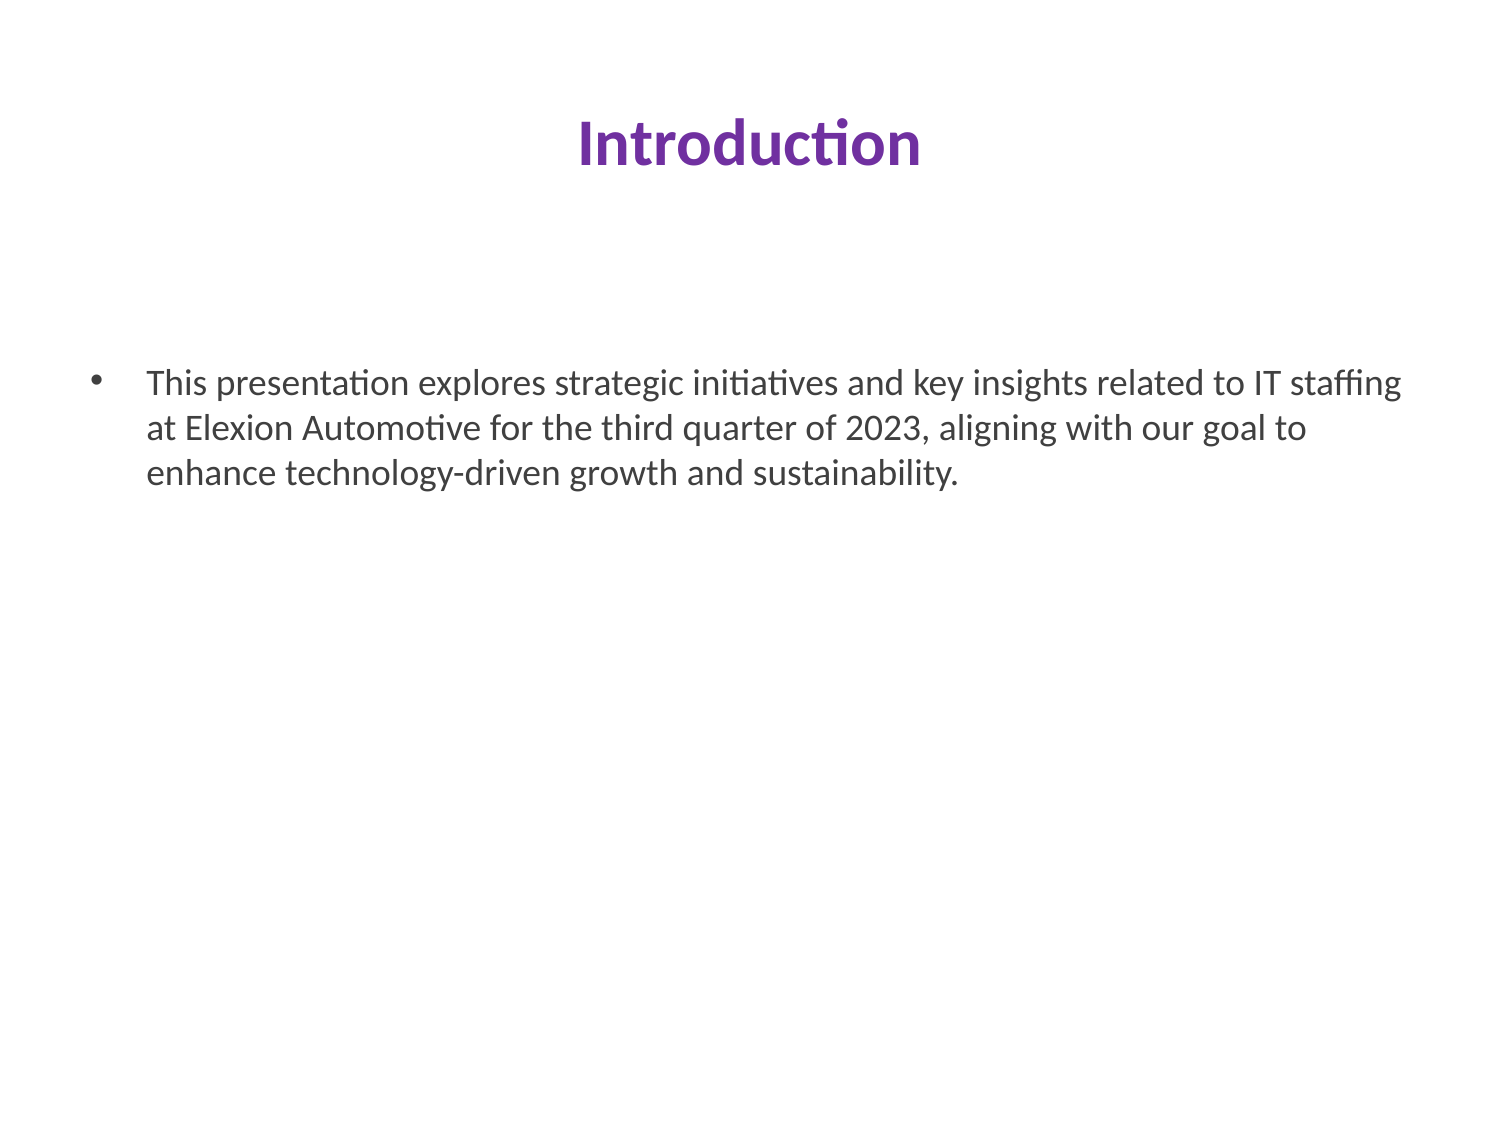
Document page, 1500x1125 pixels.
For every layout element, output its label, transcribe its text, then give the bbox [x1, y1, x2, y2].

title Introduction [75, 45, 1425, 233]
list This presentation explores strategic initiatives and key insights related to IT staffing at Elexion Automotive for the third quarter of 2023, aligning with our goal to enhance technology-driven growth and sustainability. [75, 262, 1425, 1005]
